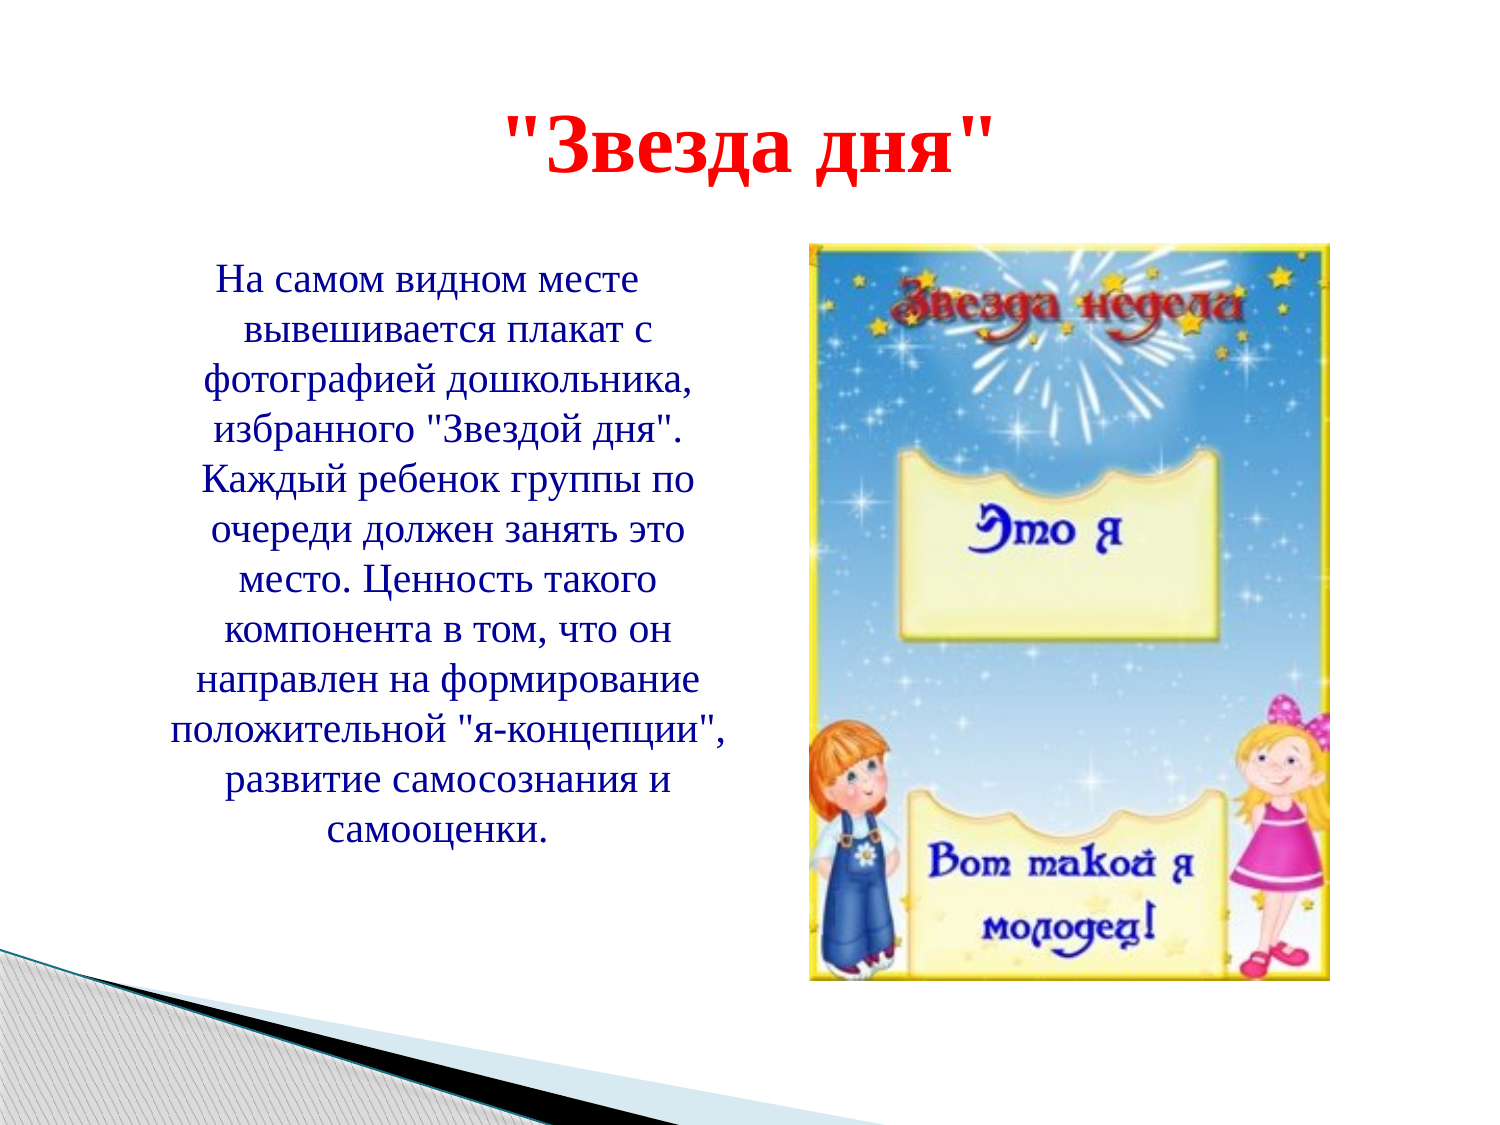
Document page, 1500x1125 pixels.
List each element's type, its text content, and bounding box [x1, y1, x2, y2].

picture [808, 243, 1330, 981]
title "Звезда дня" [75, 45, 1425, 233]
list На самом видном месте вывешивается плакат с фотографией дошкольника, избранного "Звездой дня". Каждый ребенок группы по очереди должен занять это место. Ценность такого компонента в том, что он направлен на формирование положительной "я-концепции", развитие самосознания и самооценки. [74, 242, 762, 986]
